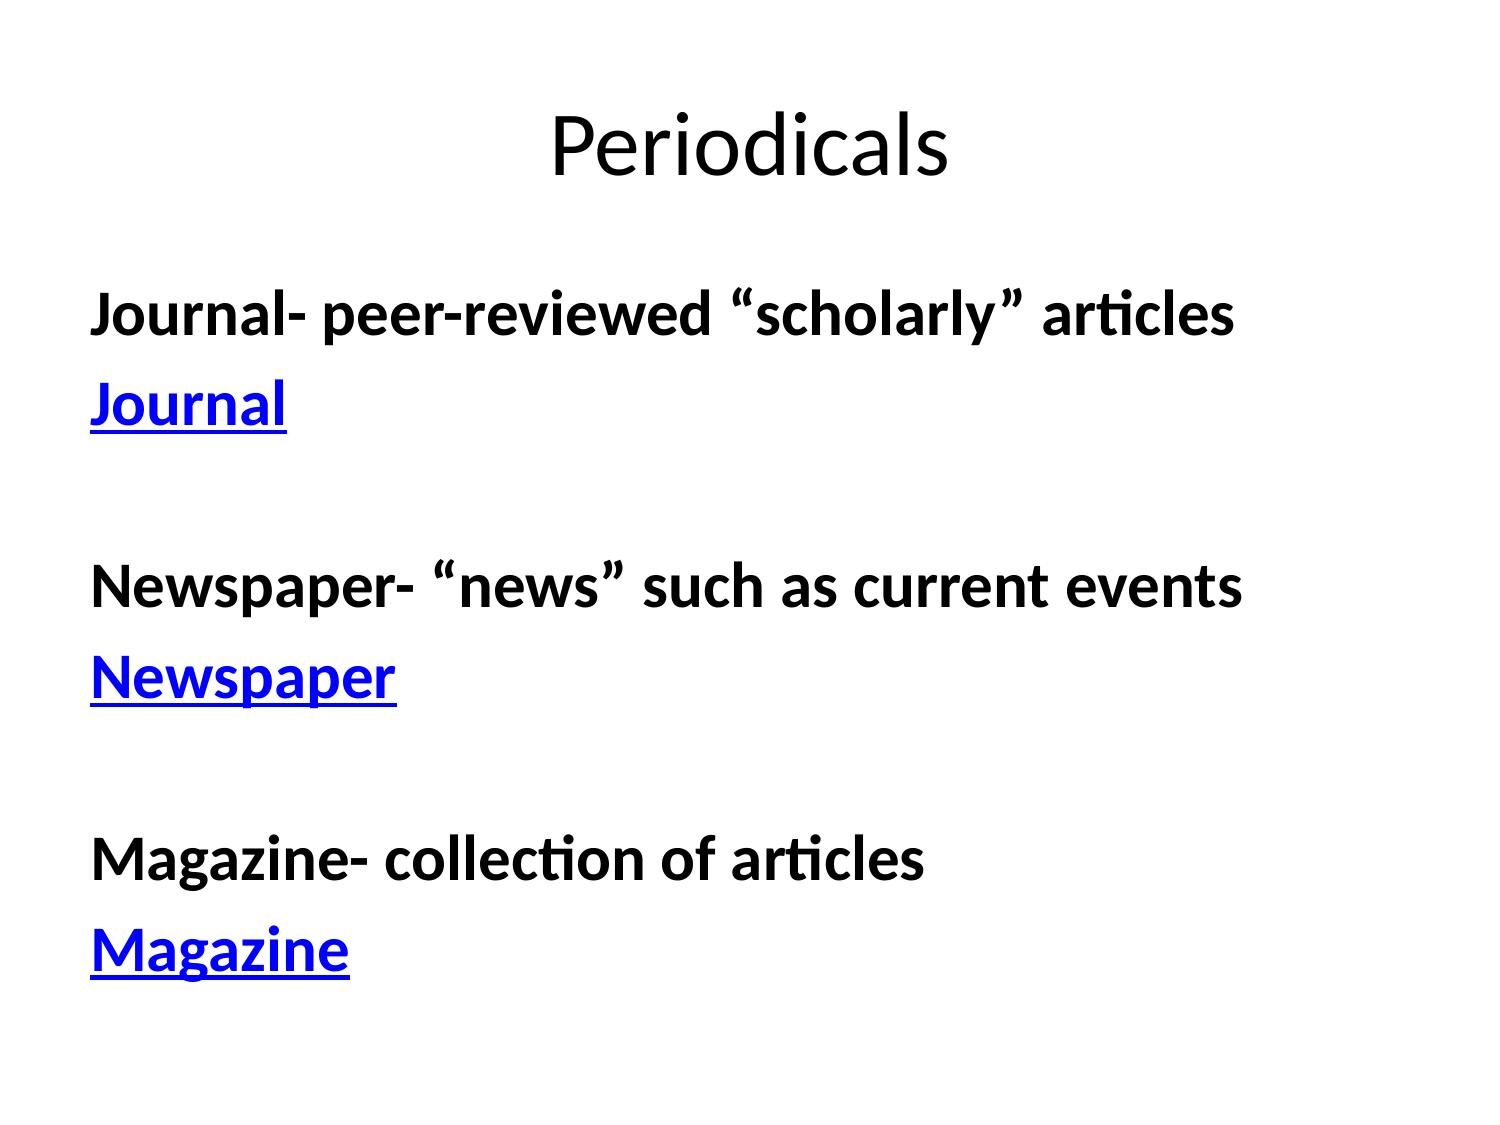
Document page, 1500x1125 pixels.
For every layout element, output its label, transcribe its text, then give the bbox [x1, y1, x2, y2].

title Periodicals [75, 45, 1425, 233]
list Journal- peer-reviewed “scholarly” articles Journal Newspaper- “news” such as current events Newspaper Magazine- collection of articles Magazine [75, 262, 1425, 1005]
